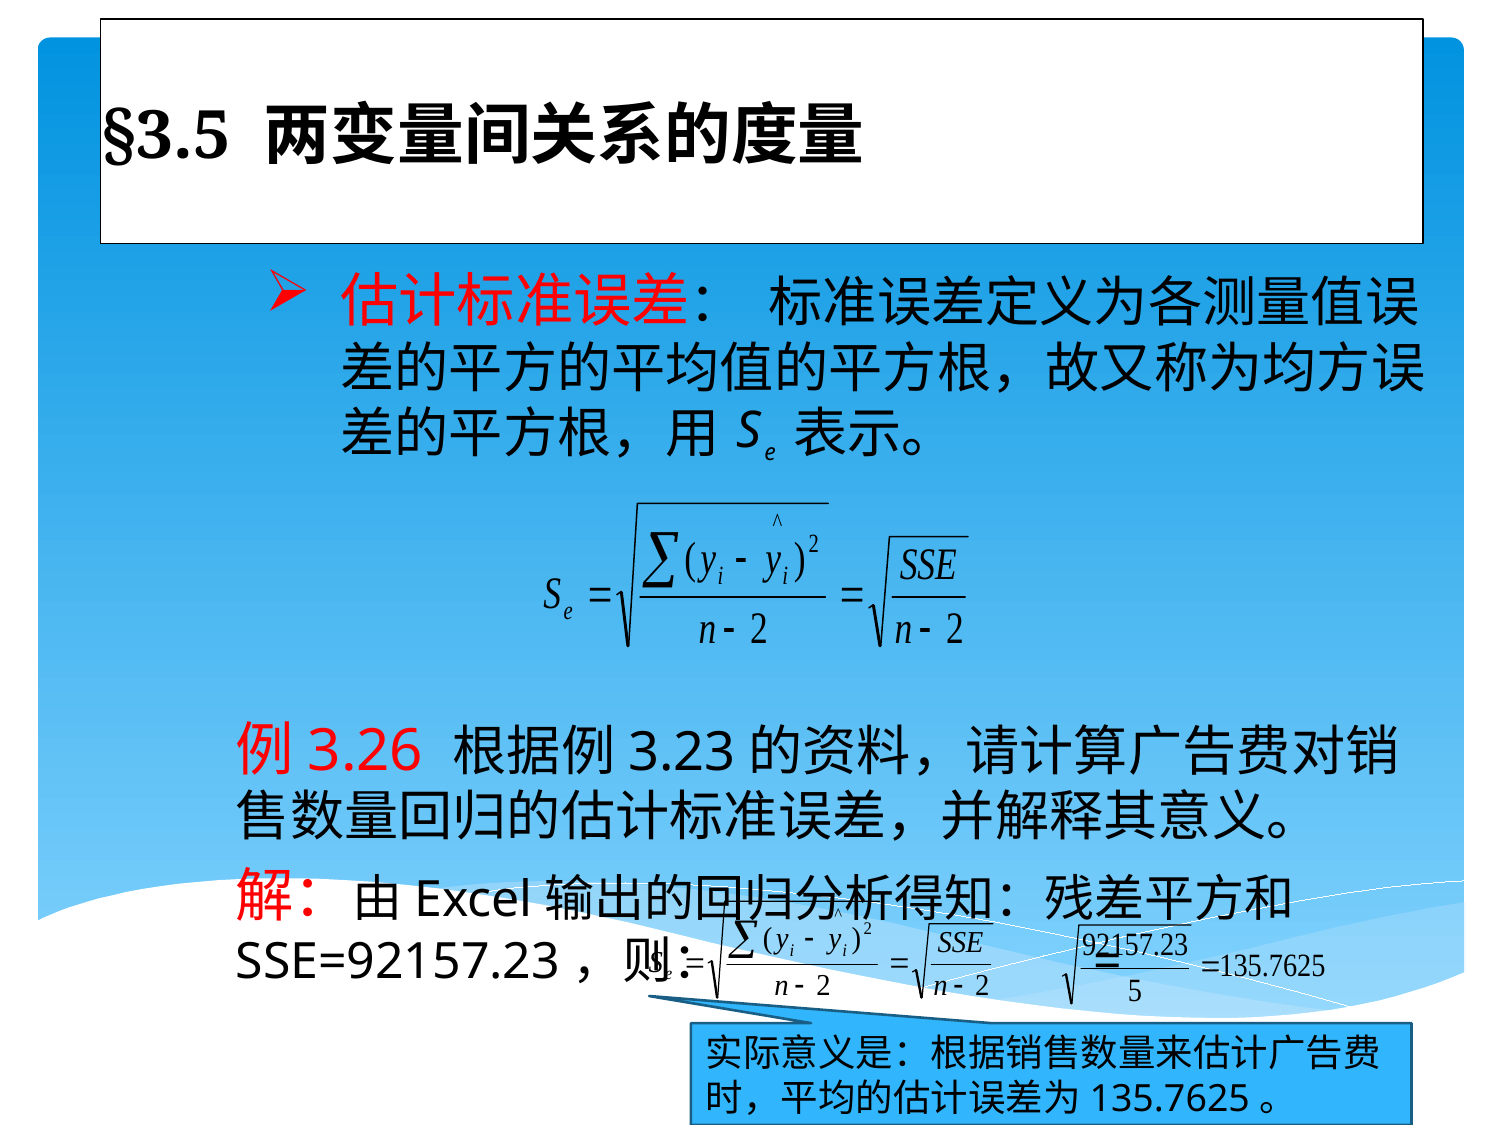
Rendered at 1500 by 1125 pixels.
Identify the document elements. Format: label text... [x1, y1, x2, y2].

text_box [537, 491, 975, 658]
text_box 例3.26 根据例3.23的资料，请计算广告费对销售数量回归的估计标准误差，并解释其意义。 解：由Excel输出的回归分析得知：残差平方和SSE=92157.23，则： = [70, 704, 1430, 1083]
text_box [643, 892, 999, 1006]
title §3.5 两变量间关系的度量 [100, 19, 1424, 244]
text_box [1056, 916, 1330, 1012]
text_box 实际意义是：根据销售数量来估计广告费时，平均的估计误差为135.7625。 [689, 1016, 1413, 1125]
subtitle 估计标准误差： 标准误差定义为各测量值误差的平方的平均值的平方根，故又称为均方误差的平方根，用 表示。 [100, 255, 1459, 1012]
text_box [732, 396, 786, 469]
